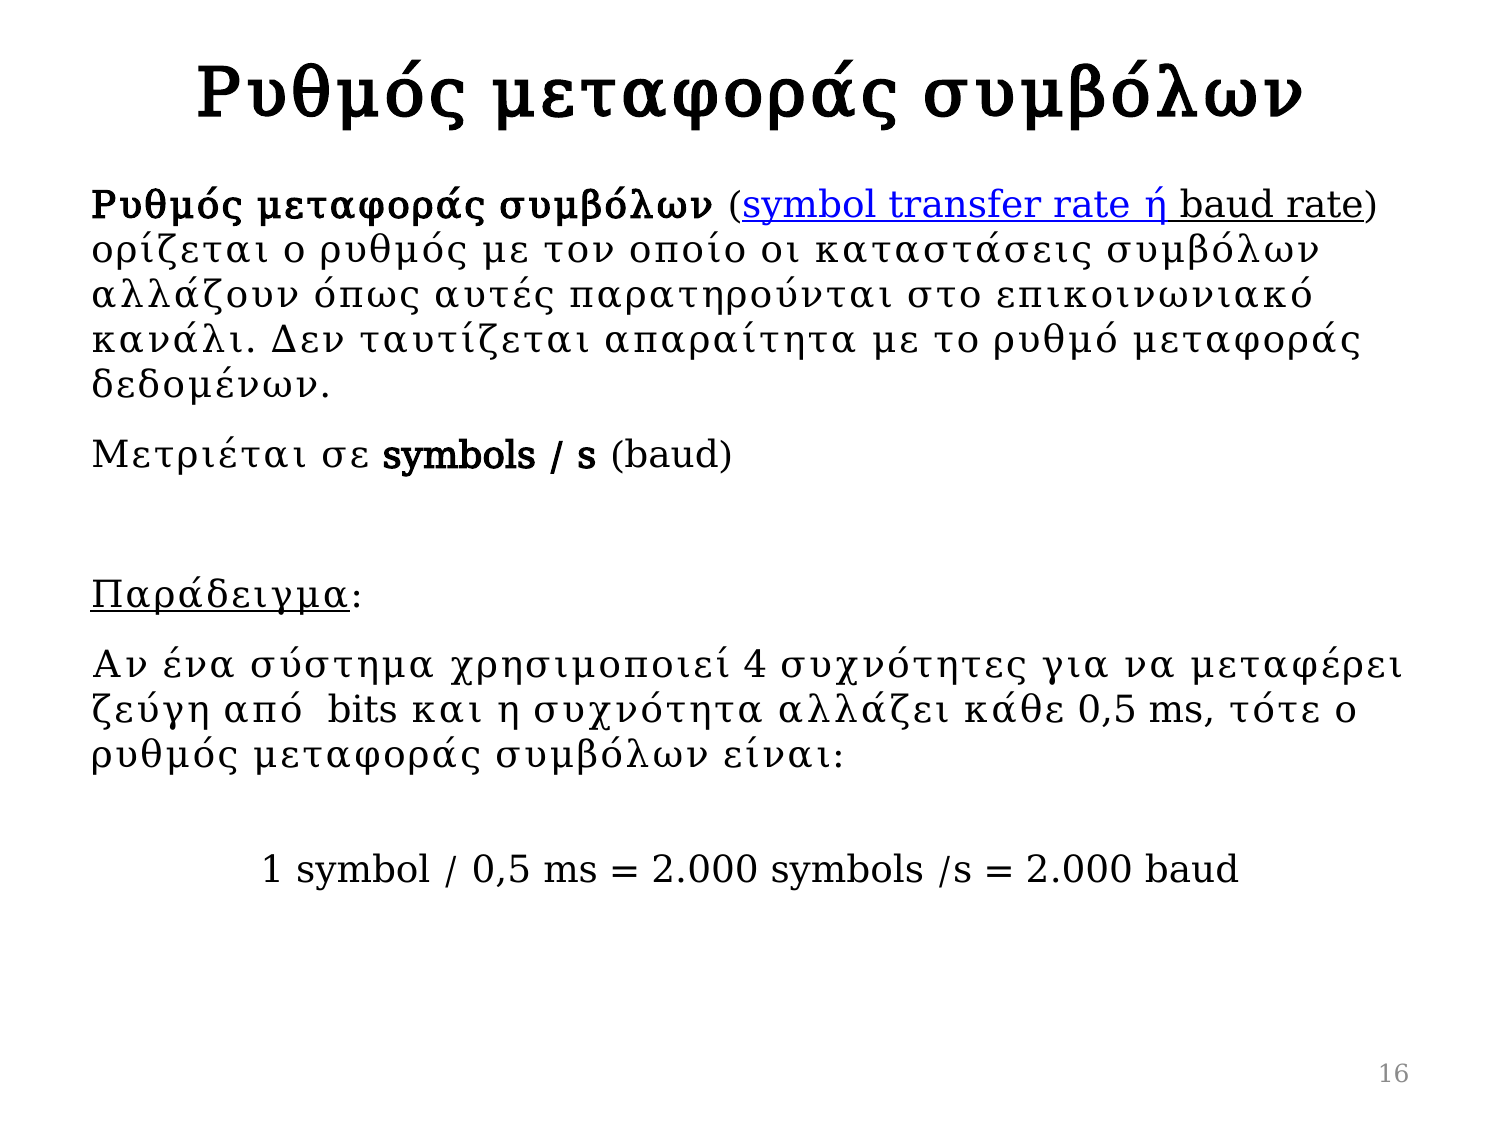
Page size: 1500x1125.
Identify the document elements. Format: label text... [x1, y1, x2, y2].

list Ρυθμός μεταφοράς συμβόλων (symbol transfer rate ή baud rate) ορίζεται ο ρυθμός με τον οποίο οι καταστάσεις συμβόλων αλλάζουν όπως αυτές παρατηρούνται στο επικοινωνιακό κανάλι. Δεν ταυτίζεται απαραίτητα με το ρυθμό μεταφοράς δεδομένων. Μετριέται σε symbols / s (baud) Παράδειγμα: Αν ένα σύστημα χρησιμοποιεί 4 συχνότητες για να μεταφέρει ζεύγη από bits και η συχνότητα αλλάζει κάθε 0,5 ms, τότε ο ρυθμός μεταφοράς συμβόλων είναι: 1 symbol / 0,5 ms = 2.000 symbols /s = 2.000 baud [75, 172, 1425, 1071]
slide_number 16 [1222, 1042, 1425, 1103]
title Ρυθμός μεταφοράς συμβόλων [75, 19, 1425, 159]
